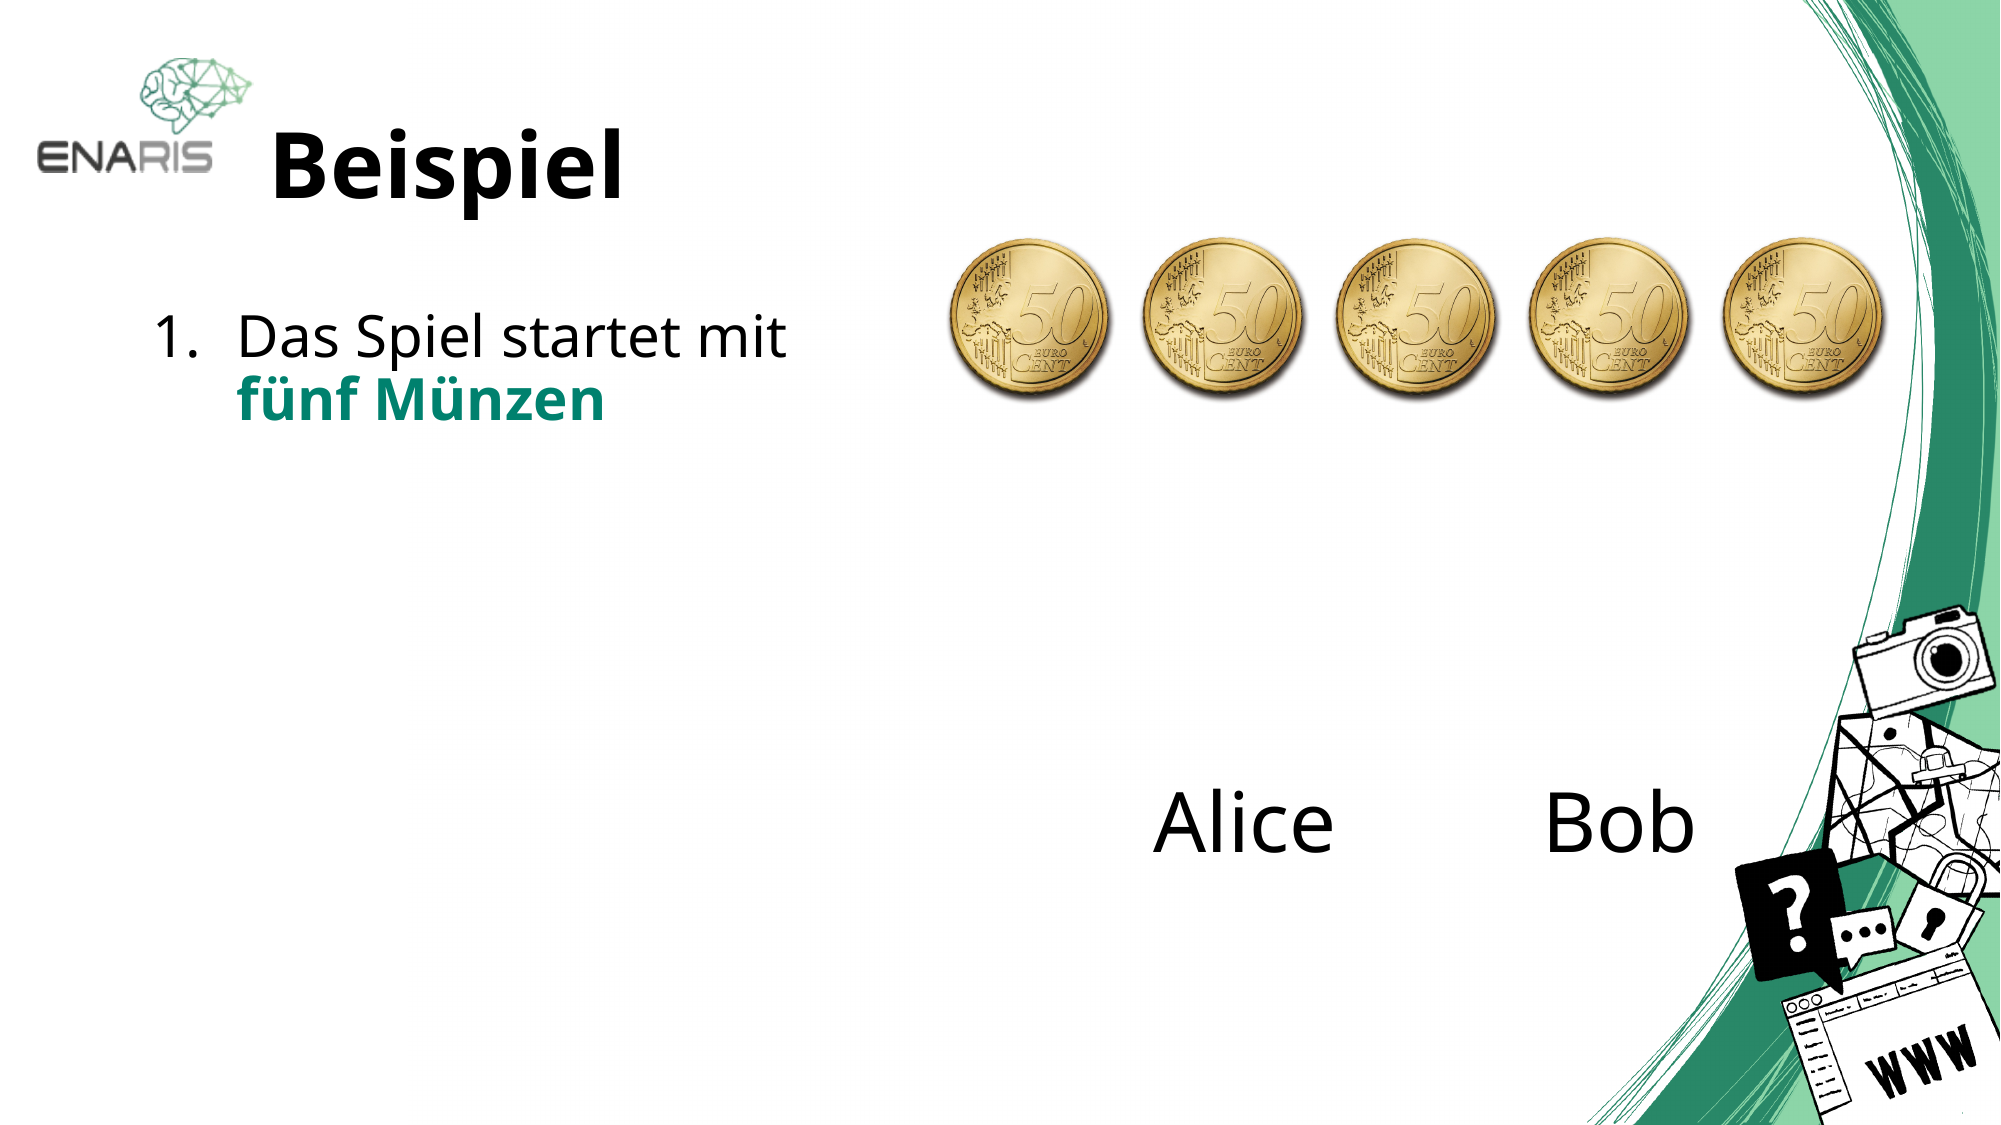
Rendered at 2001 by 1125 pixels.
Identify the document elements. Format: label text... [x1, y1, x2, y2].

picture [37, 58, 254, 173]
text_box Bob [1432, 762, 1808, 877]
picture [408, 0, 2000, 1125]
list Das Spiel startet mit fünf Münzen [137, 299, 924, 1014]
text_box Alice [1058, 762, 1432, 877]
title Beispiel [253, 59, 1863, 278]
